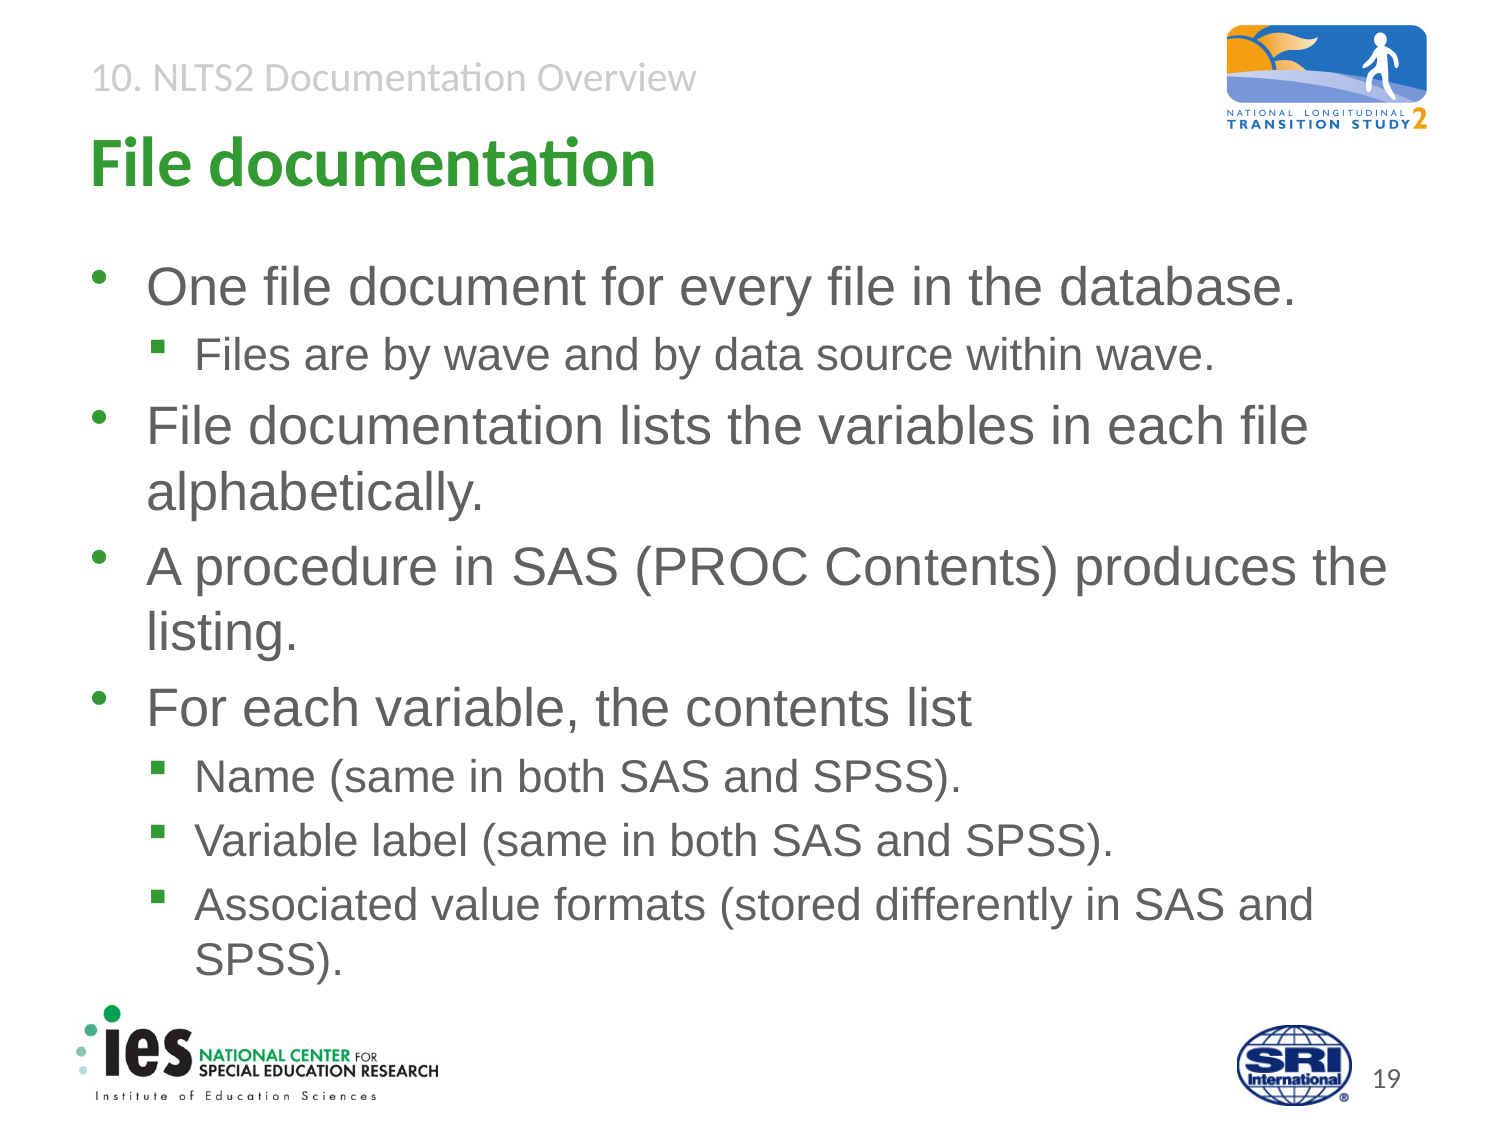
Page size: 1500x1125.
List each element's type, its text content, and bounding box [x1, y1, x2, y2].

picture [76, 1005, 438, 1100]
slide_number 18 [1312, 1051, 1417, 1125]
title File documentation [74, 90, 1426, 226]
picture [1237, 1025, 1352, 1106]
list One file document for every file in the database. Files are by wave and by data source within wave. File documentation lists the variables in each file alphabetically. A procedure in SAS (PROC Contents) produces the listing. For each variable, the contents list Name (same in both SAS and SPSS). Variable label (same in both SAS and SPSS). Associated value formats (stored differently in SAS and SPSS). [74, 243, 1426, 987]
